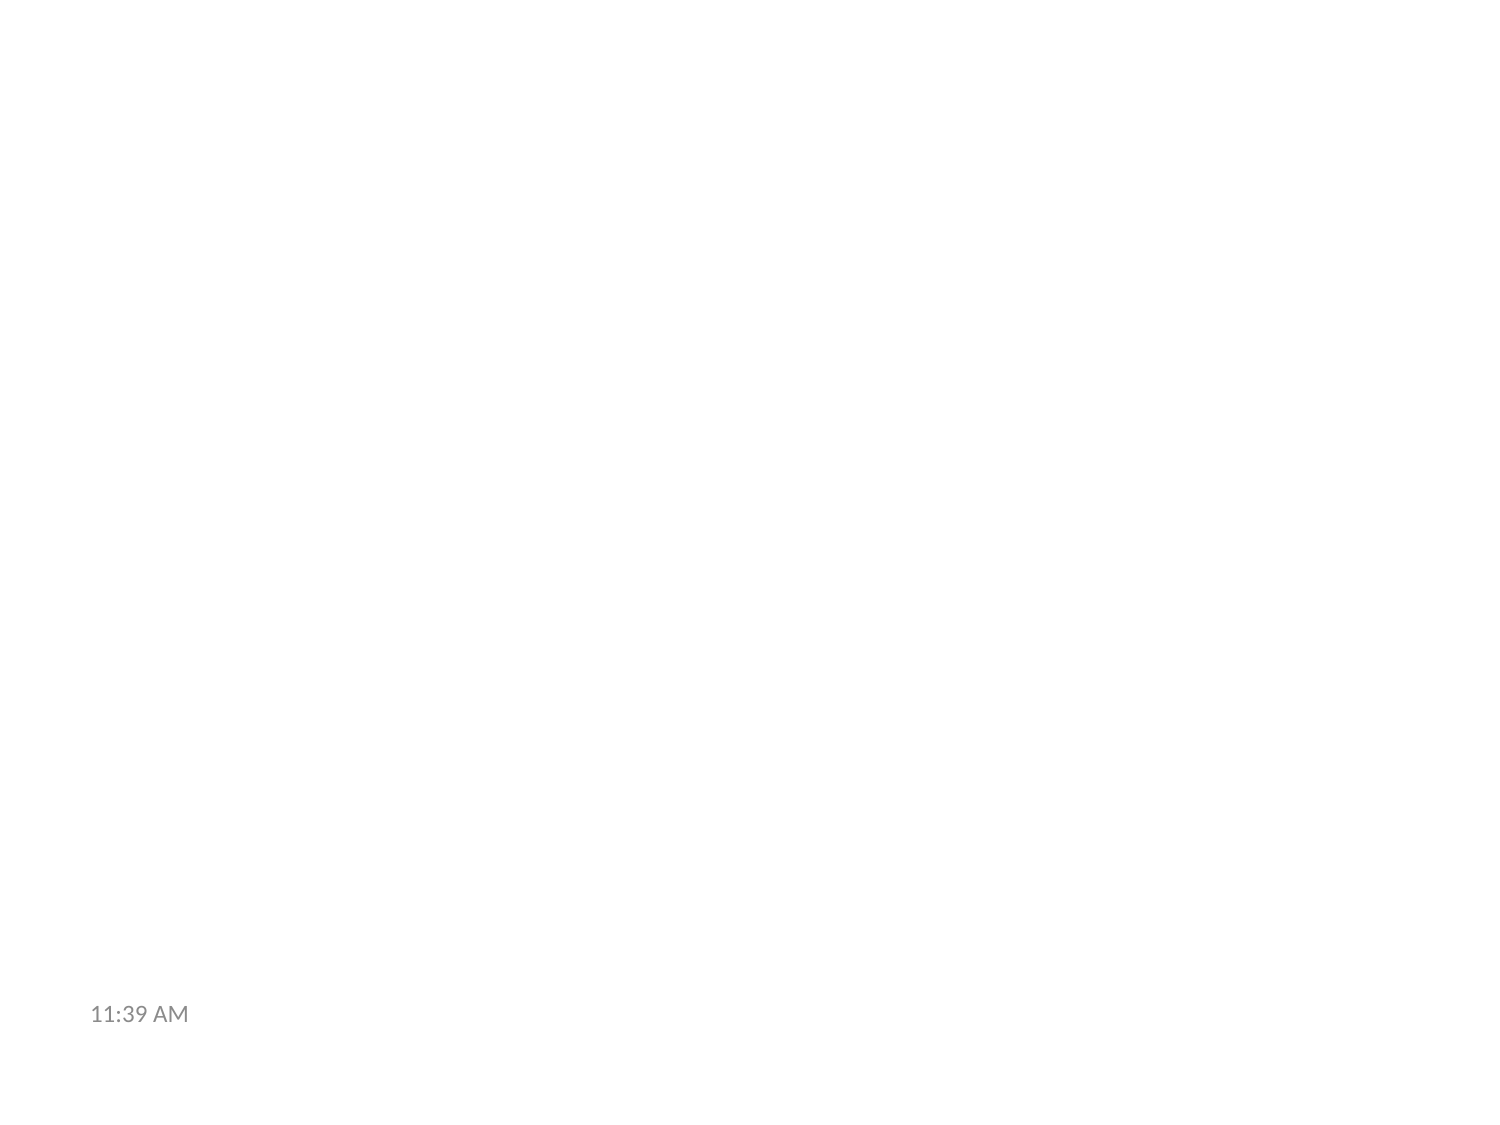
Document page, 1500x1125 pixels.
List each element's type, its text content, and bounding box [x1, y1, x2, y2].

text_box 3:35 PM [75, 982, 425, 1043]
